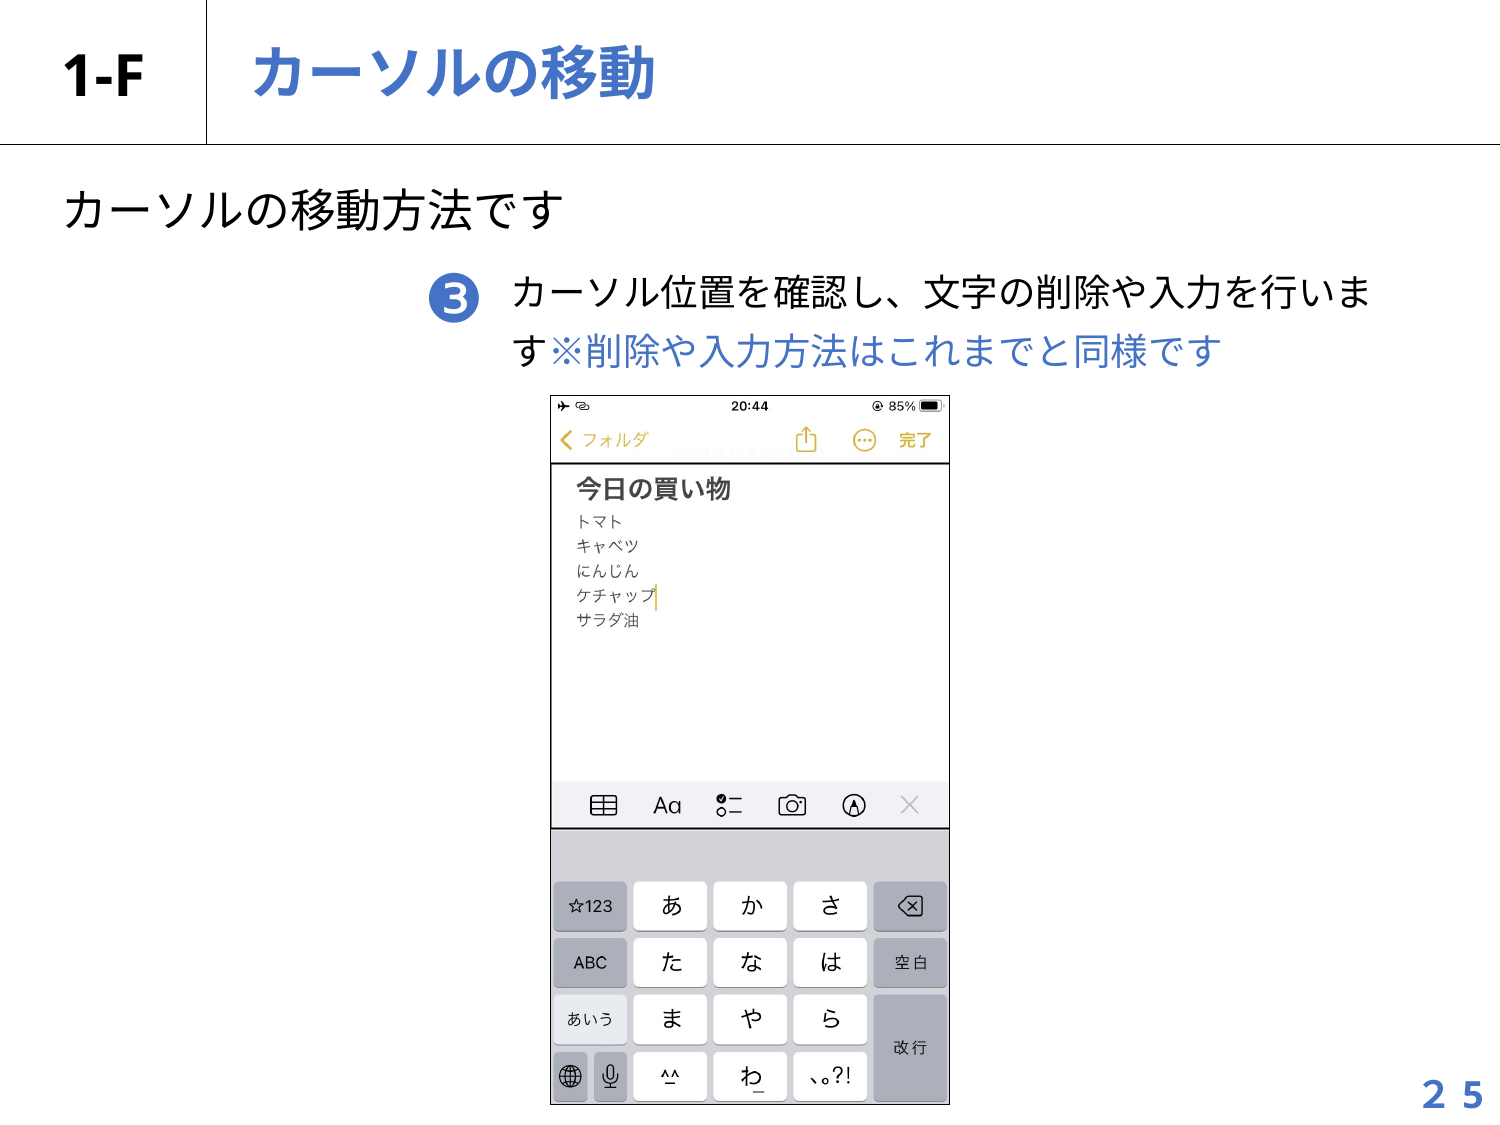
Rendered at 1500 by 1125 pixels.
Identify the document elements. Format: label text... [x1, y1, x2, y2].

text_box 1-F [0, 0, 207, 147]
text_box カーソル位置を確認し、文字の削除や入力を行います※削除や入力方法はこれまでと同様です [495, 274, 1400, 381]
text_box ❸ [409, 274, 486, 343]
picture [550, 395, 950, 1105]
text_box ２5 [1399, 1063, 1500, 1123]
text_box カーソルの移動方法です [46, 180, 1422, 274]
text_box カーソルの移動 [230, 24, 1459, 119]
